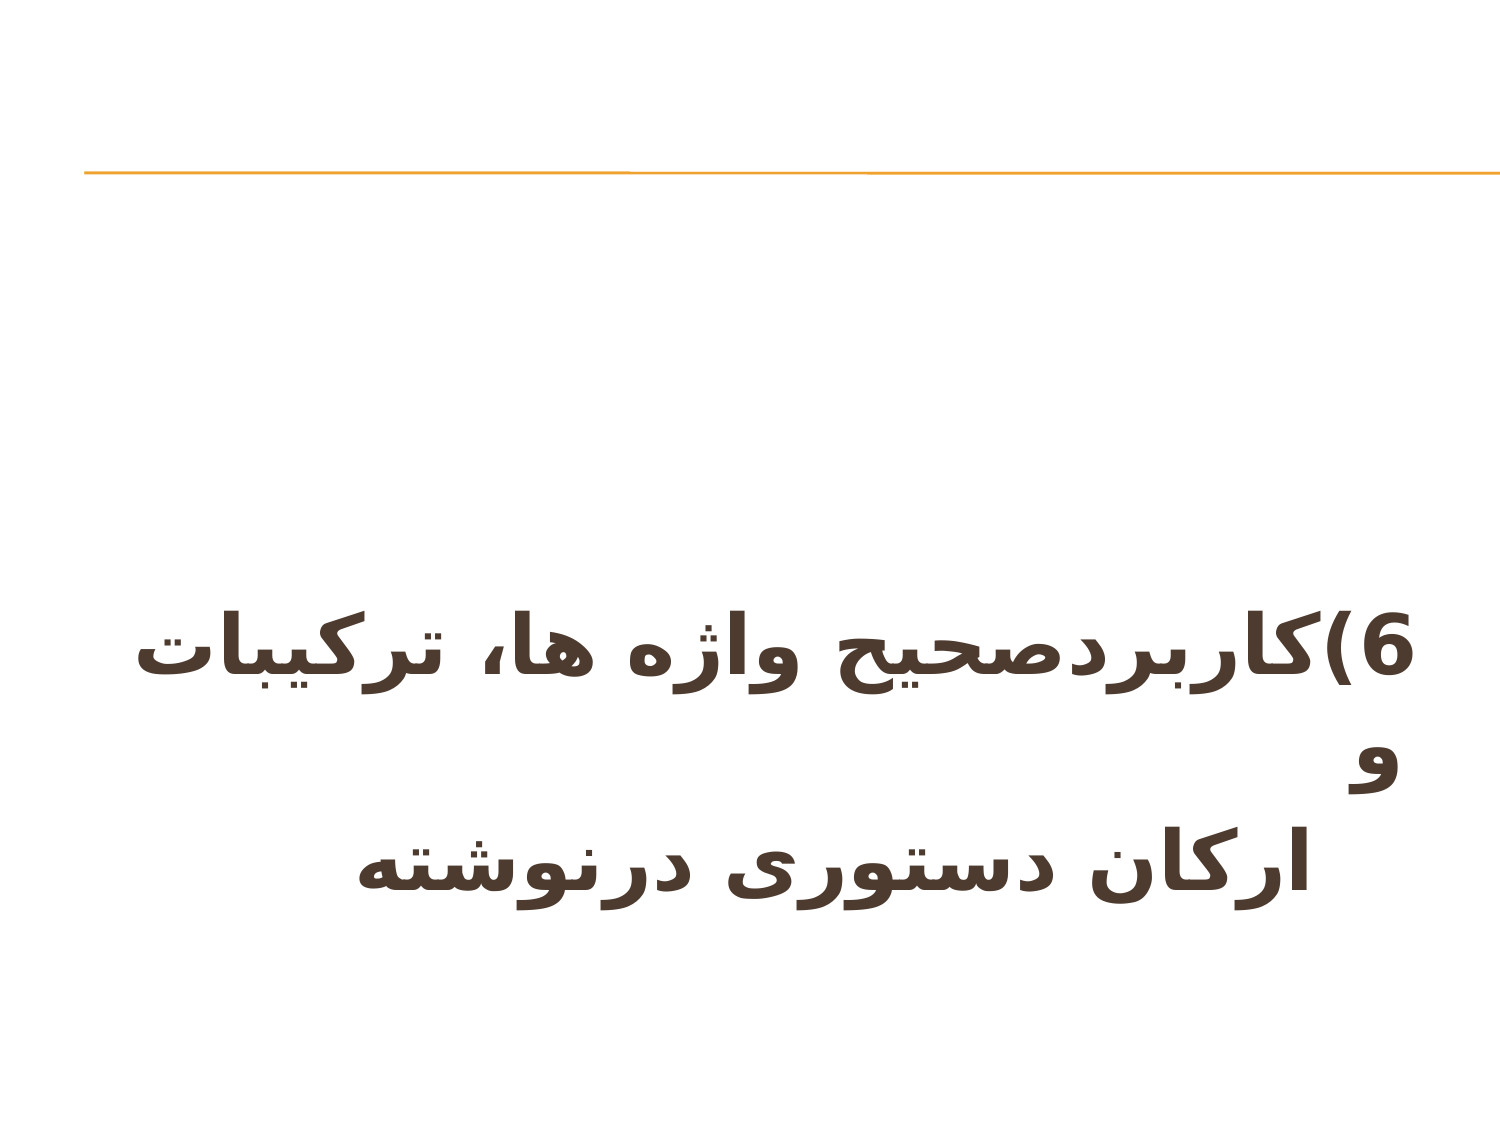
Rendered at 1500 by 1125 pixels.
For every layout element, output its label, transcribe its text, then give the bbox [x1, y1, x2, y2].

list 6)کاربردصحیح واژه ها، ترکیبات و ارکان دستوری درنوشته [50, 113, 1475, 998]
